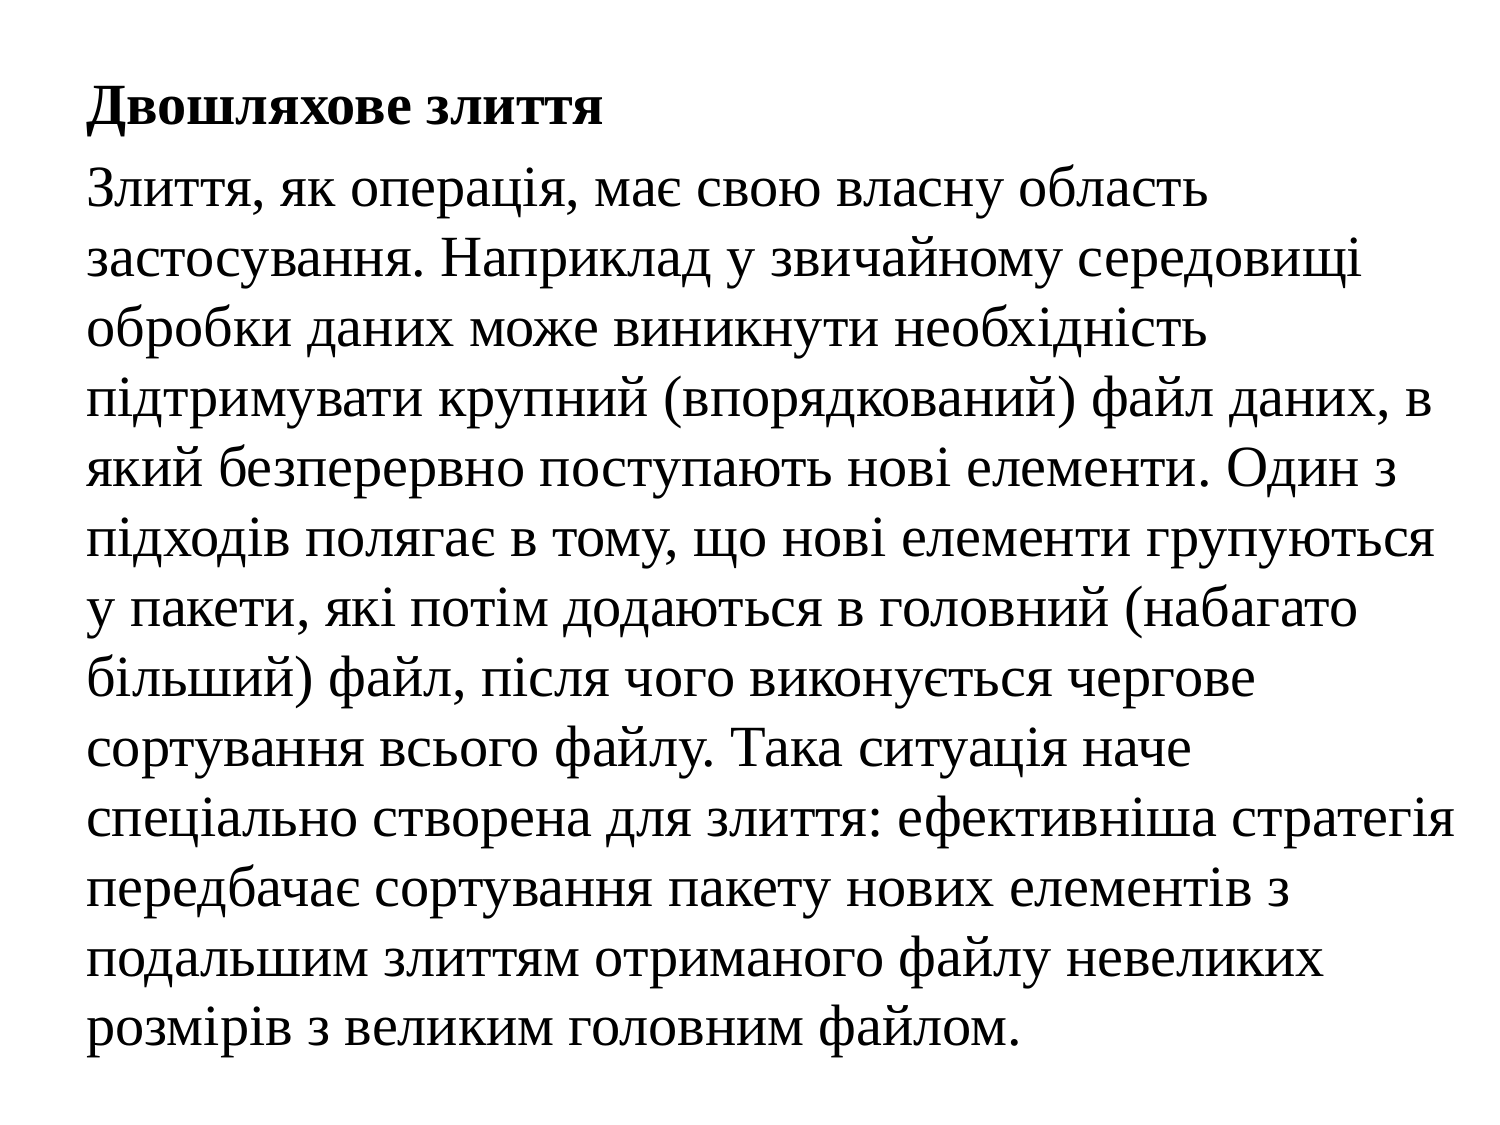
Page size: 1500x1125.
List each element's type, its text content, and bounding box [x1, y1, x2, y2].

list Двошляхове злиття Злиття, як операція, має свою власну область застосування. Наприклад у звичайному середовищі обробки даних може виникнути необхідність підтримувати крупний (впорядкований) файл даних, в який безперервно поступають нові елементи. Один з підходів полягає в тому, що нові елементи групуються у пакети, які потім додаються в головний (набагато більший) файл, після чого виконується чергове сортування всього файлу. Така ситуація наче спеціально створена для злиття: ефективніша стратегія передбачає сортування пакету нових елементів з подальшим злиттям отриманого файлу невеликих розмірів з великим головним файлом. [0, 58, 1500, 1125]
